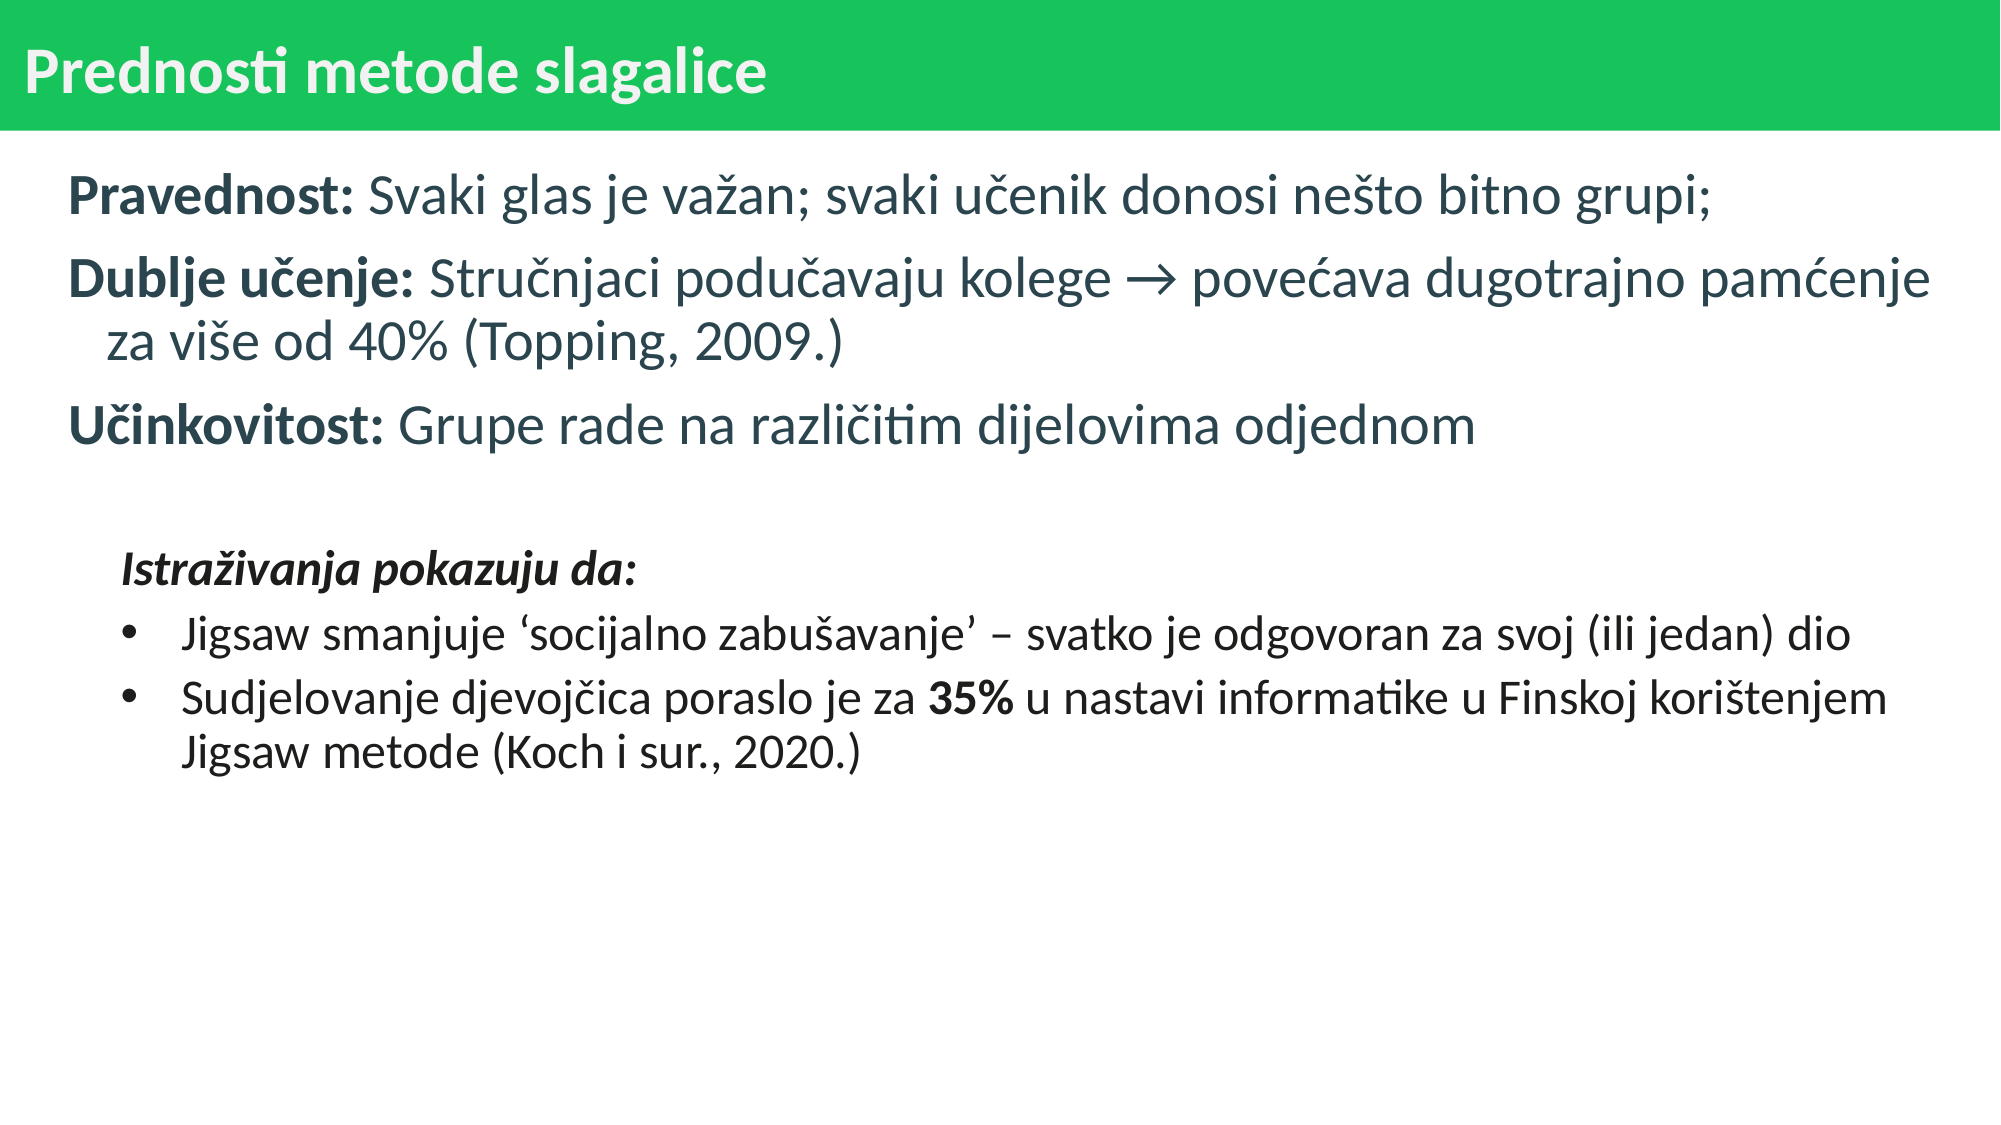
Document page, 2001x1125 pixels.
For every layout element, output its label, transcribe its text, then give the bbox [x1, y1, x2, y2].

list Pravednost: Svaki glas je važan; svaki učenik donosi nešto bitno grupi; Dublje učenje: Stručnjaci podučavaju kolege → povećava dugotrajno pamćenje za više od 40% (Topping, 2009.) Učinkovitost: Grupe rade na različitim dijelovima odjednom Istraživanja pokazuju da: Jigsaw smanjuje ‘socijalno zabušavanje’ – svatko je odgovoran za svoj (ili jedan) dio Sudjelovanje djevojčica poraslo je za 35% u nastavi informatike u Finskoj korištenjem Jigsaw metode (Koch i sur., 2020.) [16, 156, 1976, 1108]
title Prednosti metode slagalice [16, 13, 1976, 131]
